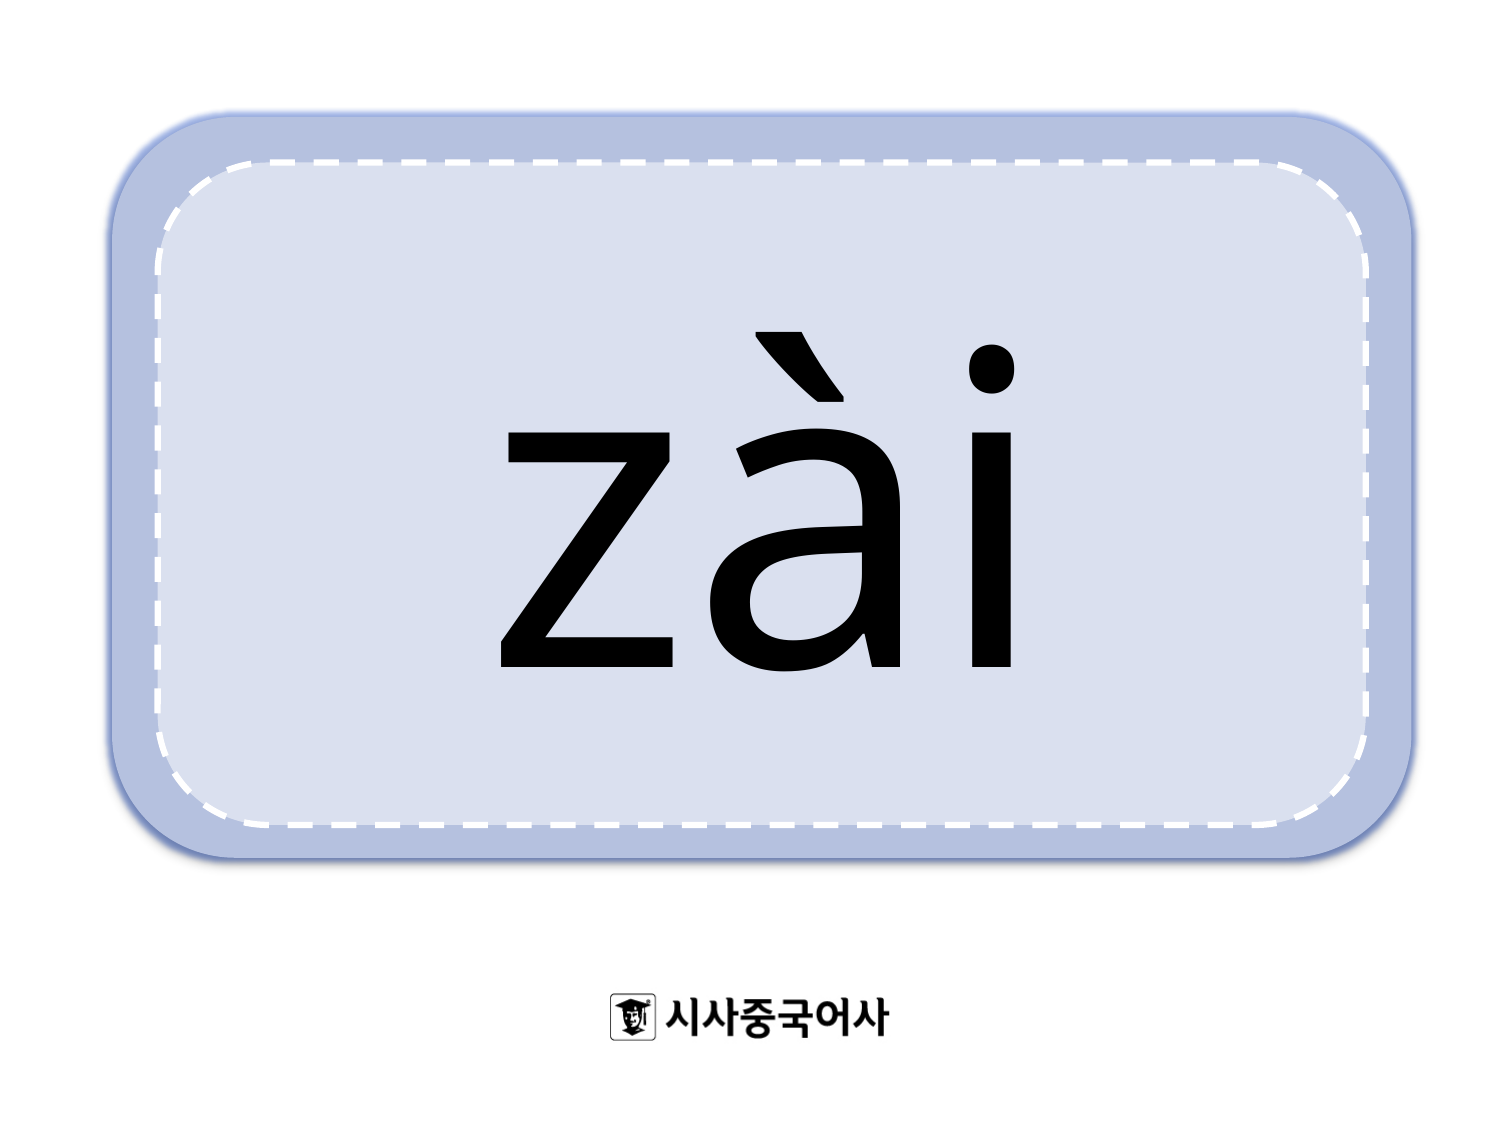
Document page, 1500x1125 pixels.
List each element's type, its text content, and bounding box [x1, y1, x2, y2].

picture [602, 987, 898, 1047]
text_box zài [162, 160, 1371, 824]
